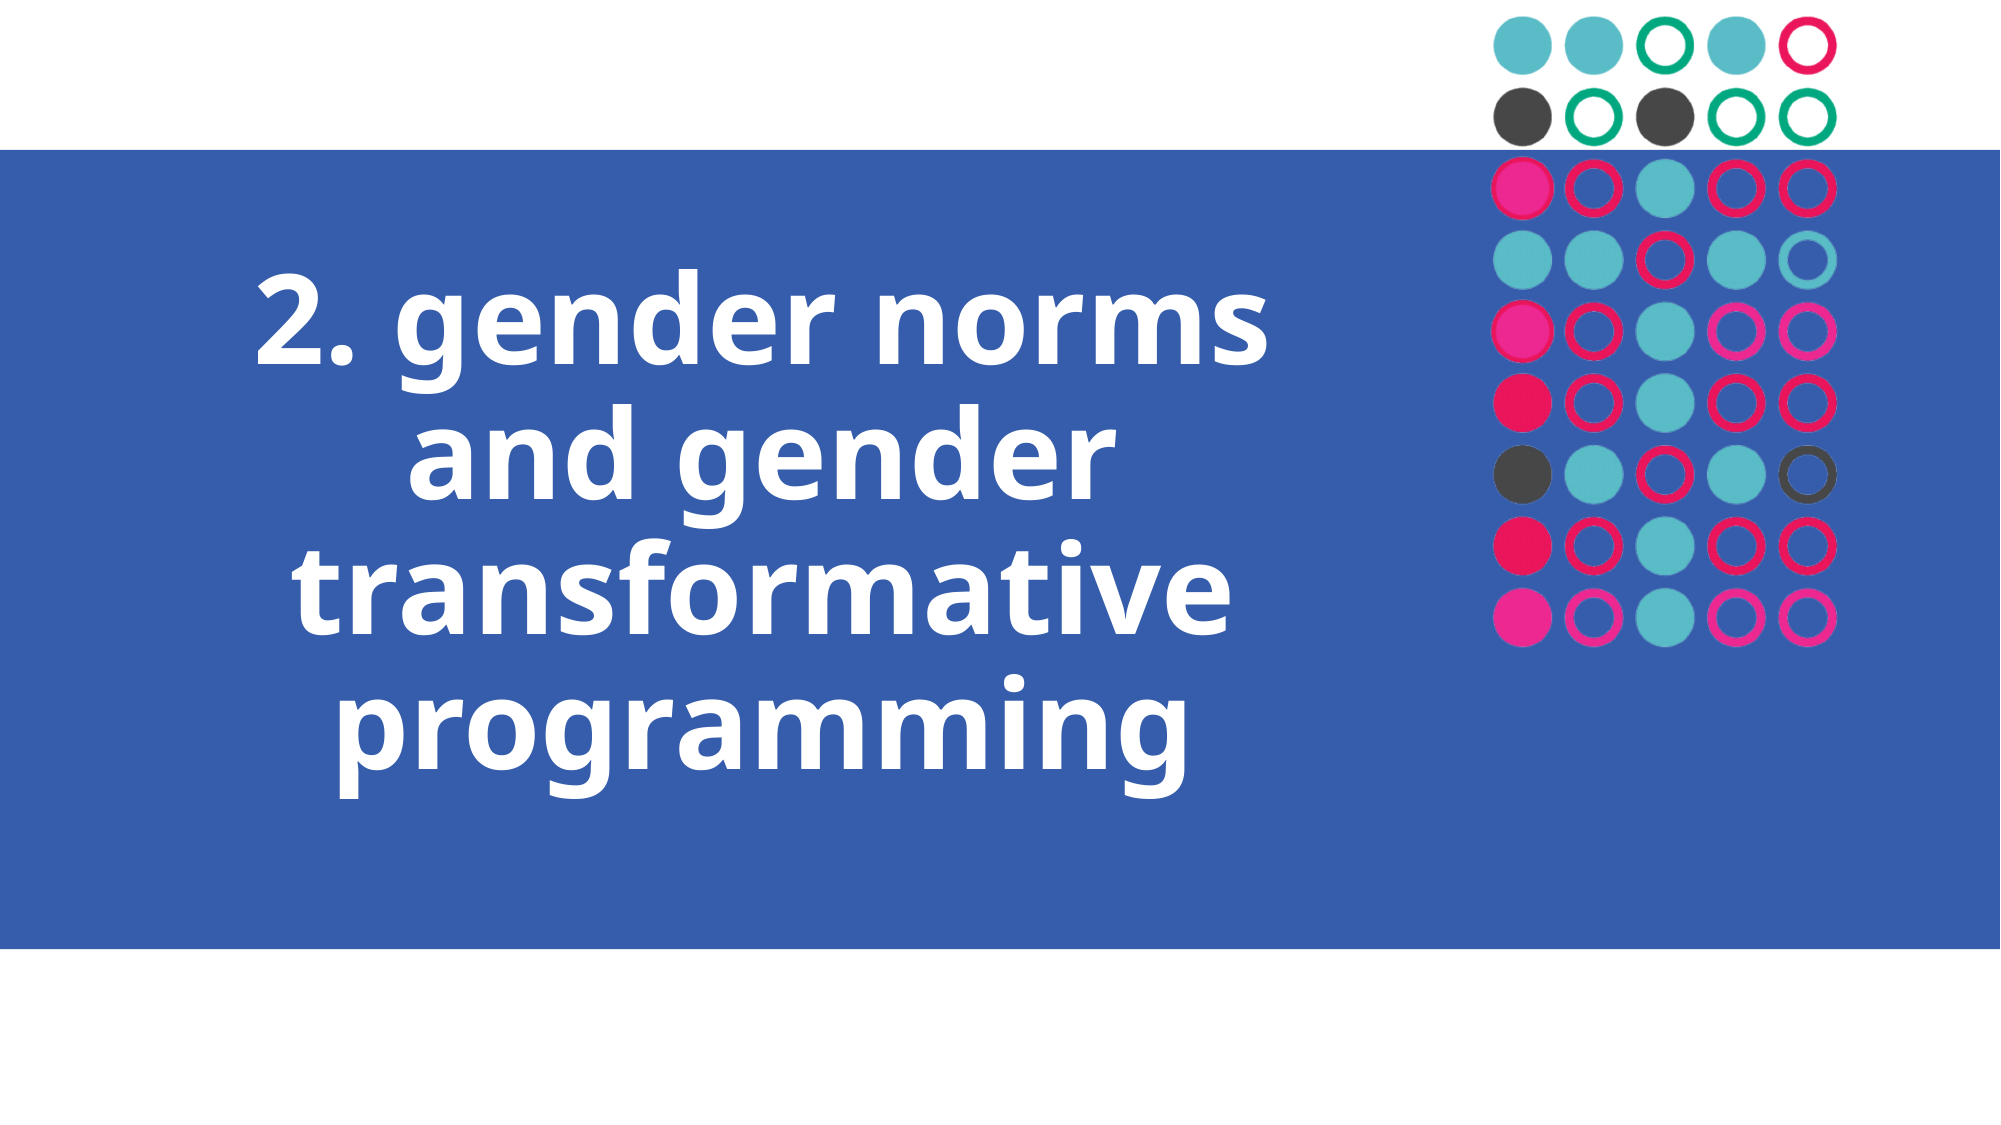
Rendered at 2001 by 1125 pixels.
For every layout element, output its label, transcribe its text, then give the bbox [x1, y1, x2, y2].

title 2. gender norms and gender transformative programming [119, 441, 1407, 611]
picture [1486, 8, 1840, 655]
